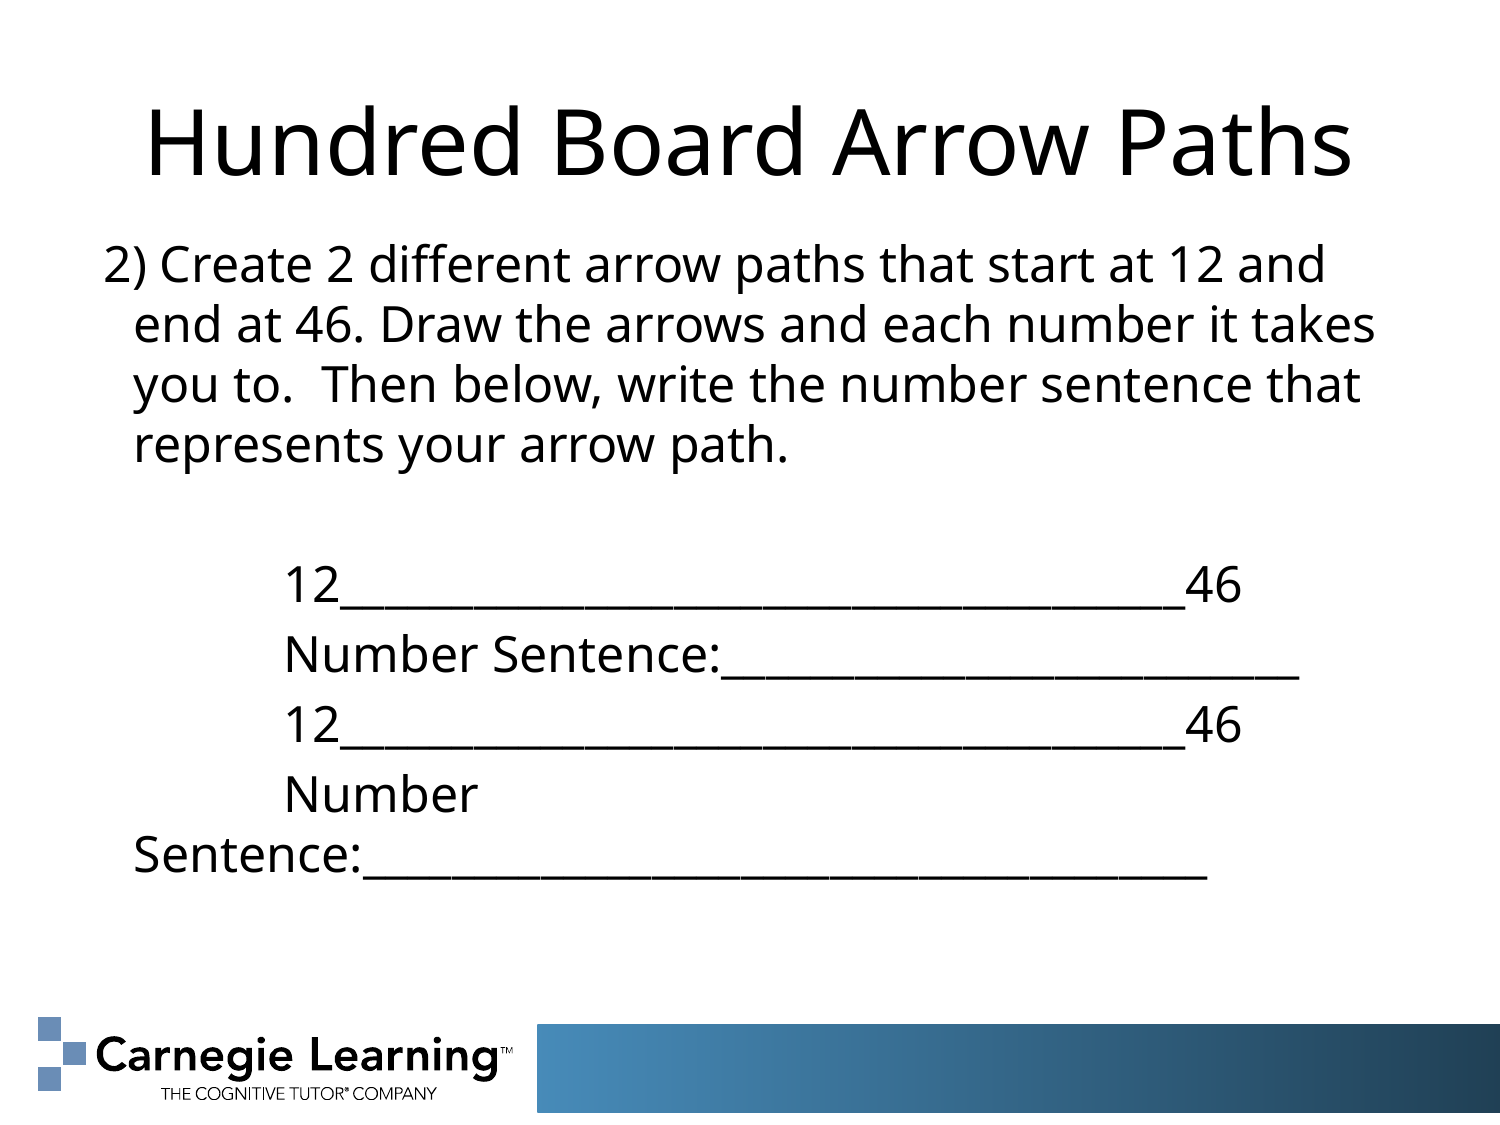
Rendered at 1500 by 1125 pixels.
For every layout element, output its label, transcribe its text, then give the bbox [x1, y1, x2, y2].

title Hundred Board Arrow Paths [74, 44, 1426, 224]
list 2) Create 2 different arrow paths that start at 12 and end at 46. Draw the arrows and each number it takes you to. Then below, write the number sentence that represents your arrow path. 12______________________________________46 Number Sentence:__________________________ 12______________________________________46 Number Sentence:______________________________________ [62, 224, 1438, 926]
